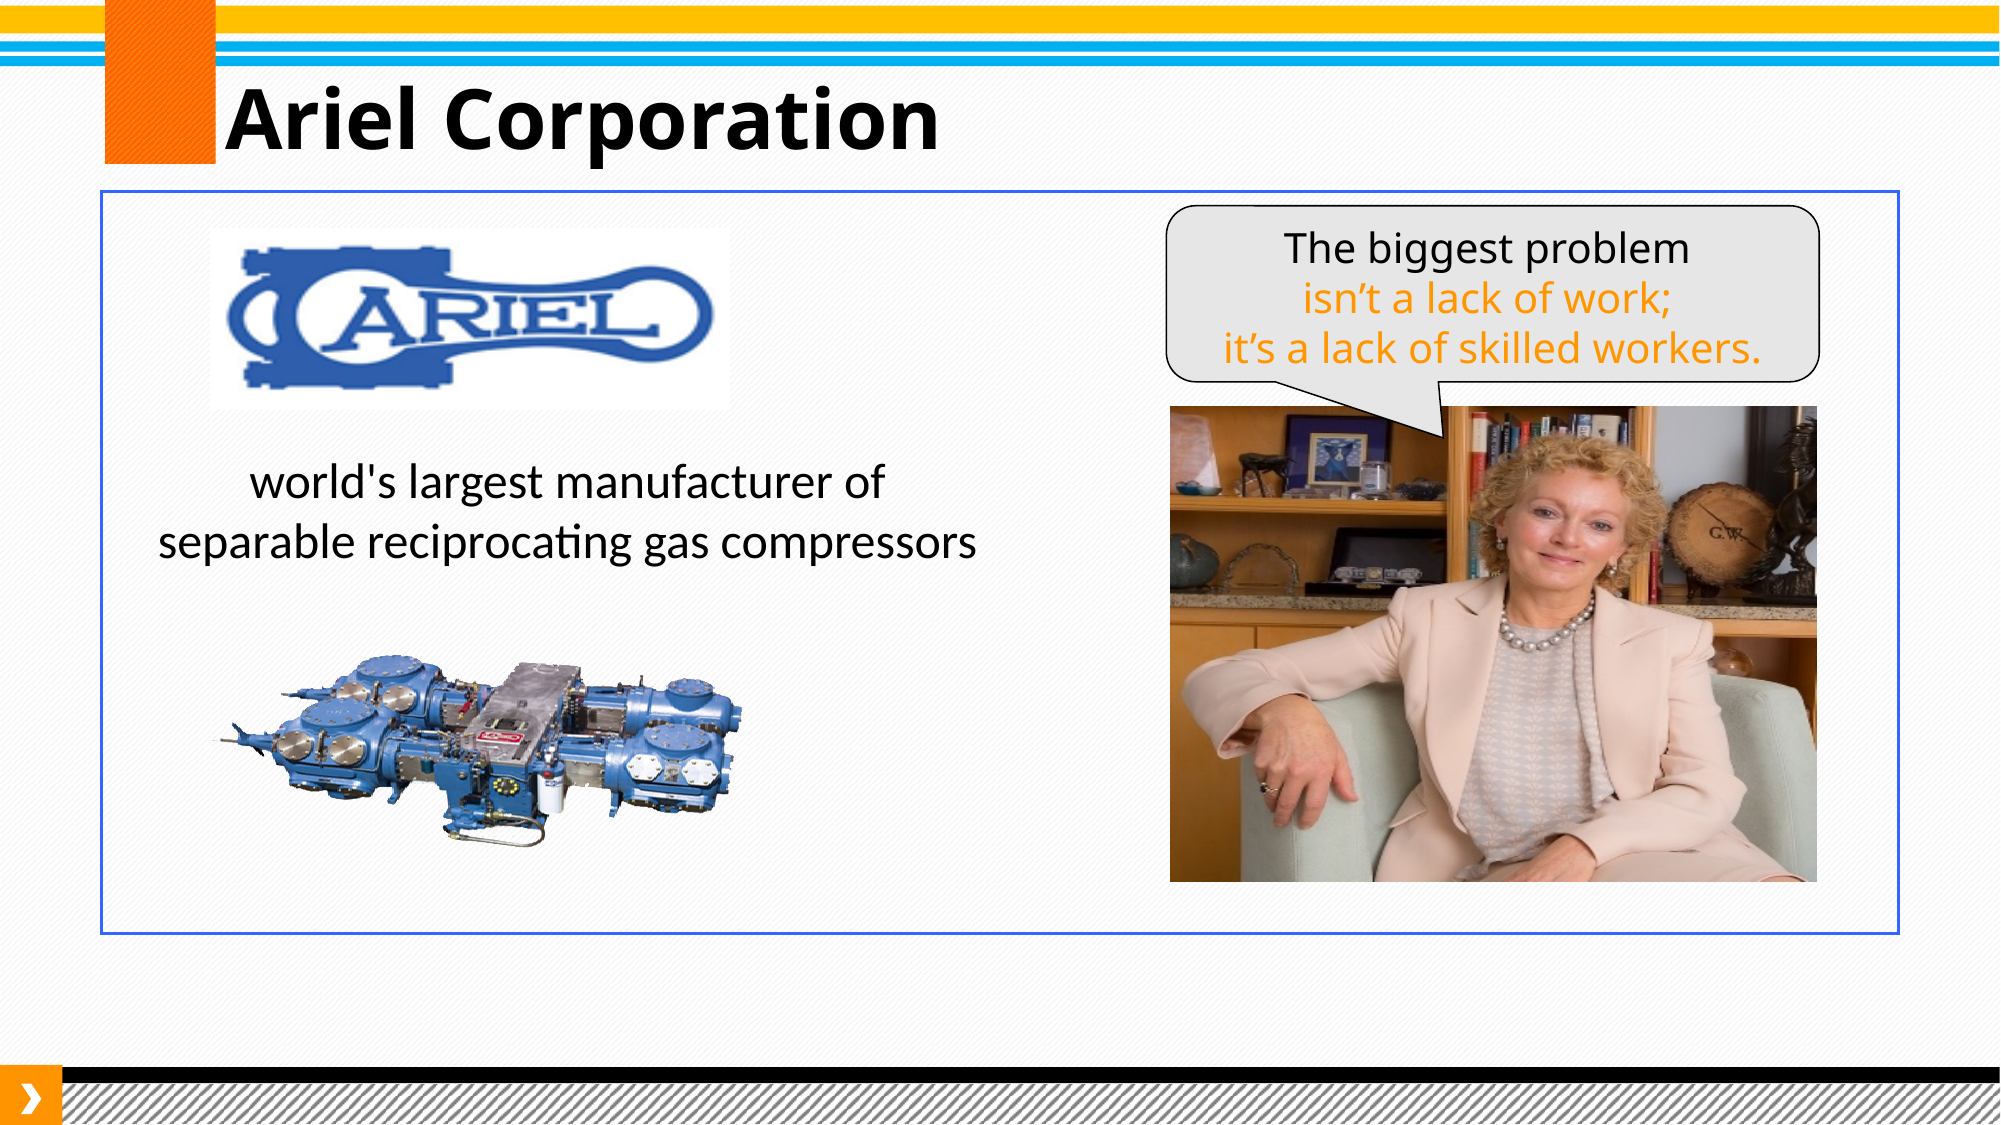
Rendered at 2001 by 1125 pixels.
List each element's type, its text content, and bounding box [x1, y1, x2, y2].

text_box world's largest manufacturer of separable reciprocating gas compressors [131, 441, 1004, 576]
text_box The biggest problem isn’t a lack of work; it’s a lack of skilled workers. [1166, 205, 1820, 405]
text_box [101, 191, 1899, 934]
title Ariel Corporation [210, 70, 1900, 191]
picture [0, 0, 2001, 1125]
